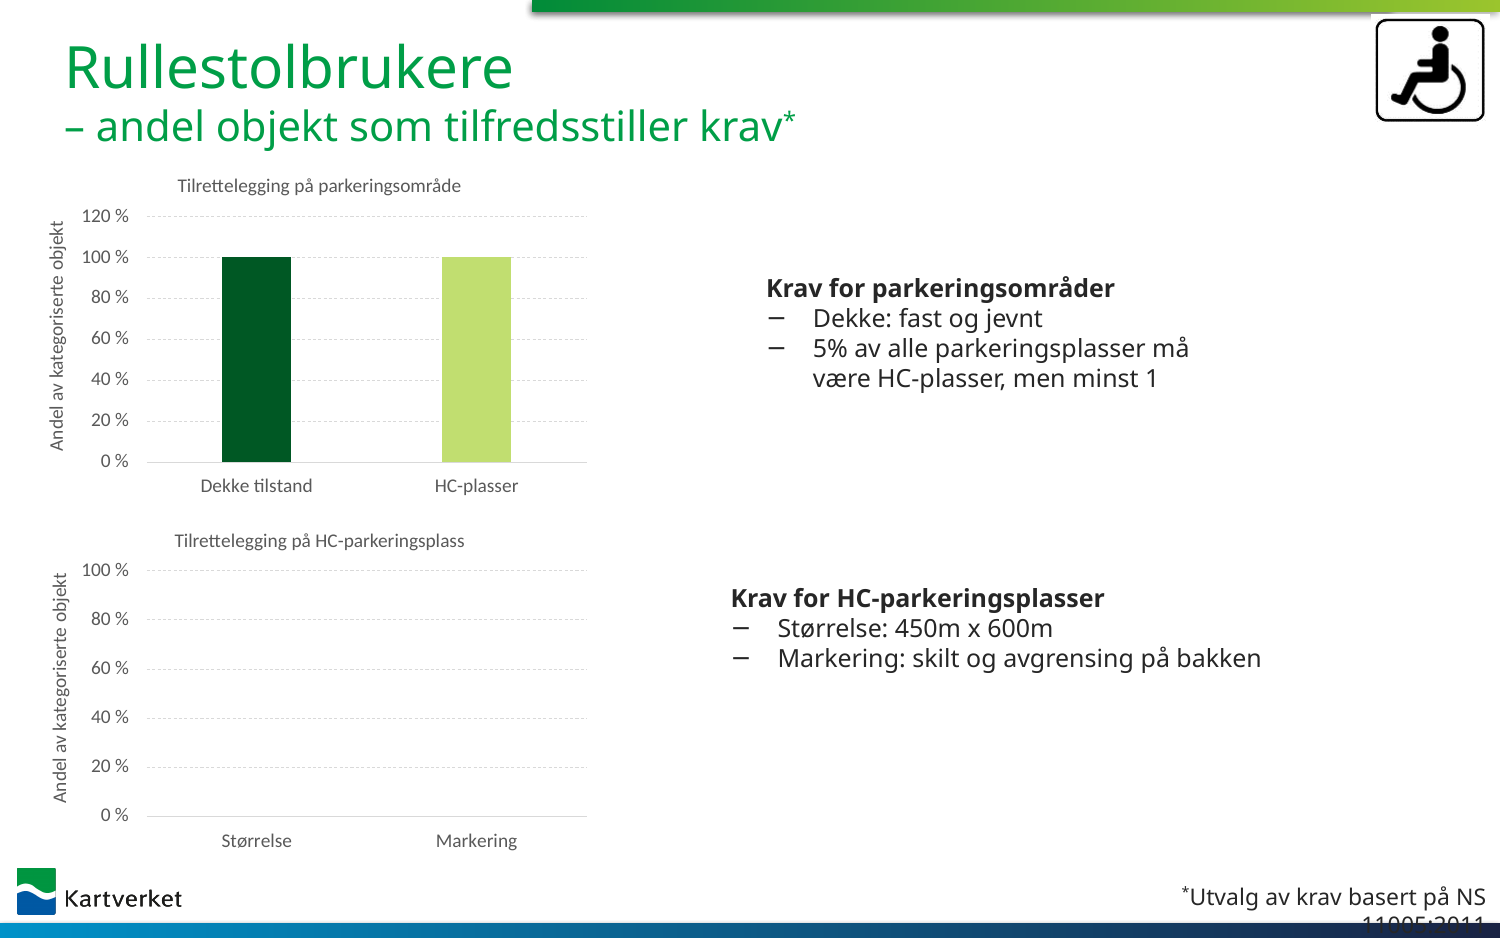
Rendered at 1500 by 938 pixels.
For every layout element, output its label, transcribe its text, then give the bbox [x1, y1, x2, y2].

picture [1371, 13, 1491, 127]
picture [41, 166, 598, 505]
picture [41, 520, 598, 859]
text_box Krav for parkeringsområder Dekke: fast og jevnt 5% av alle parkeringsplasser må være HC-plasser, men minst 1 [751, 264, 1232, 400]
text_box Krav for HC-parkeringsplasser Størrelse: 450m x 600m Markering: skilt og avgrensing på bakken [715, 574, 1278, 680]
text_box *Utvalg av krav basert på NS 11005:2011 [1068, 873, 1500, 938]
text_box Rullestolbrukere – andel objekt som tilfredsstiller krav* [49, 23, 1431, 158]
